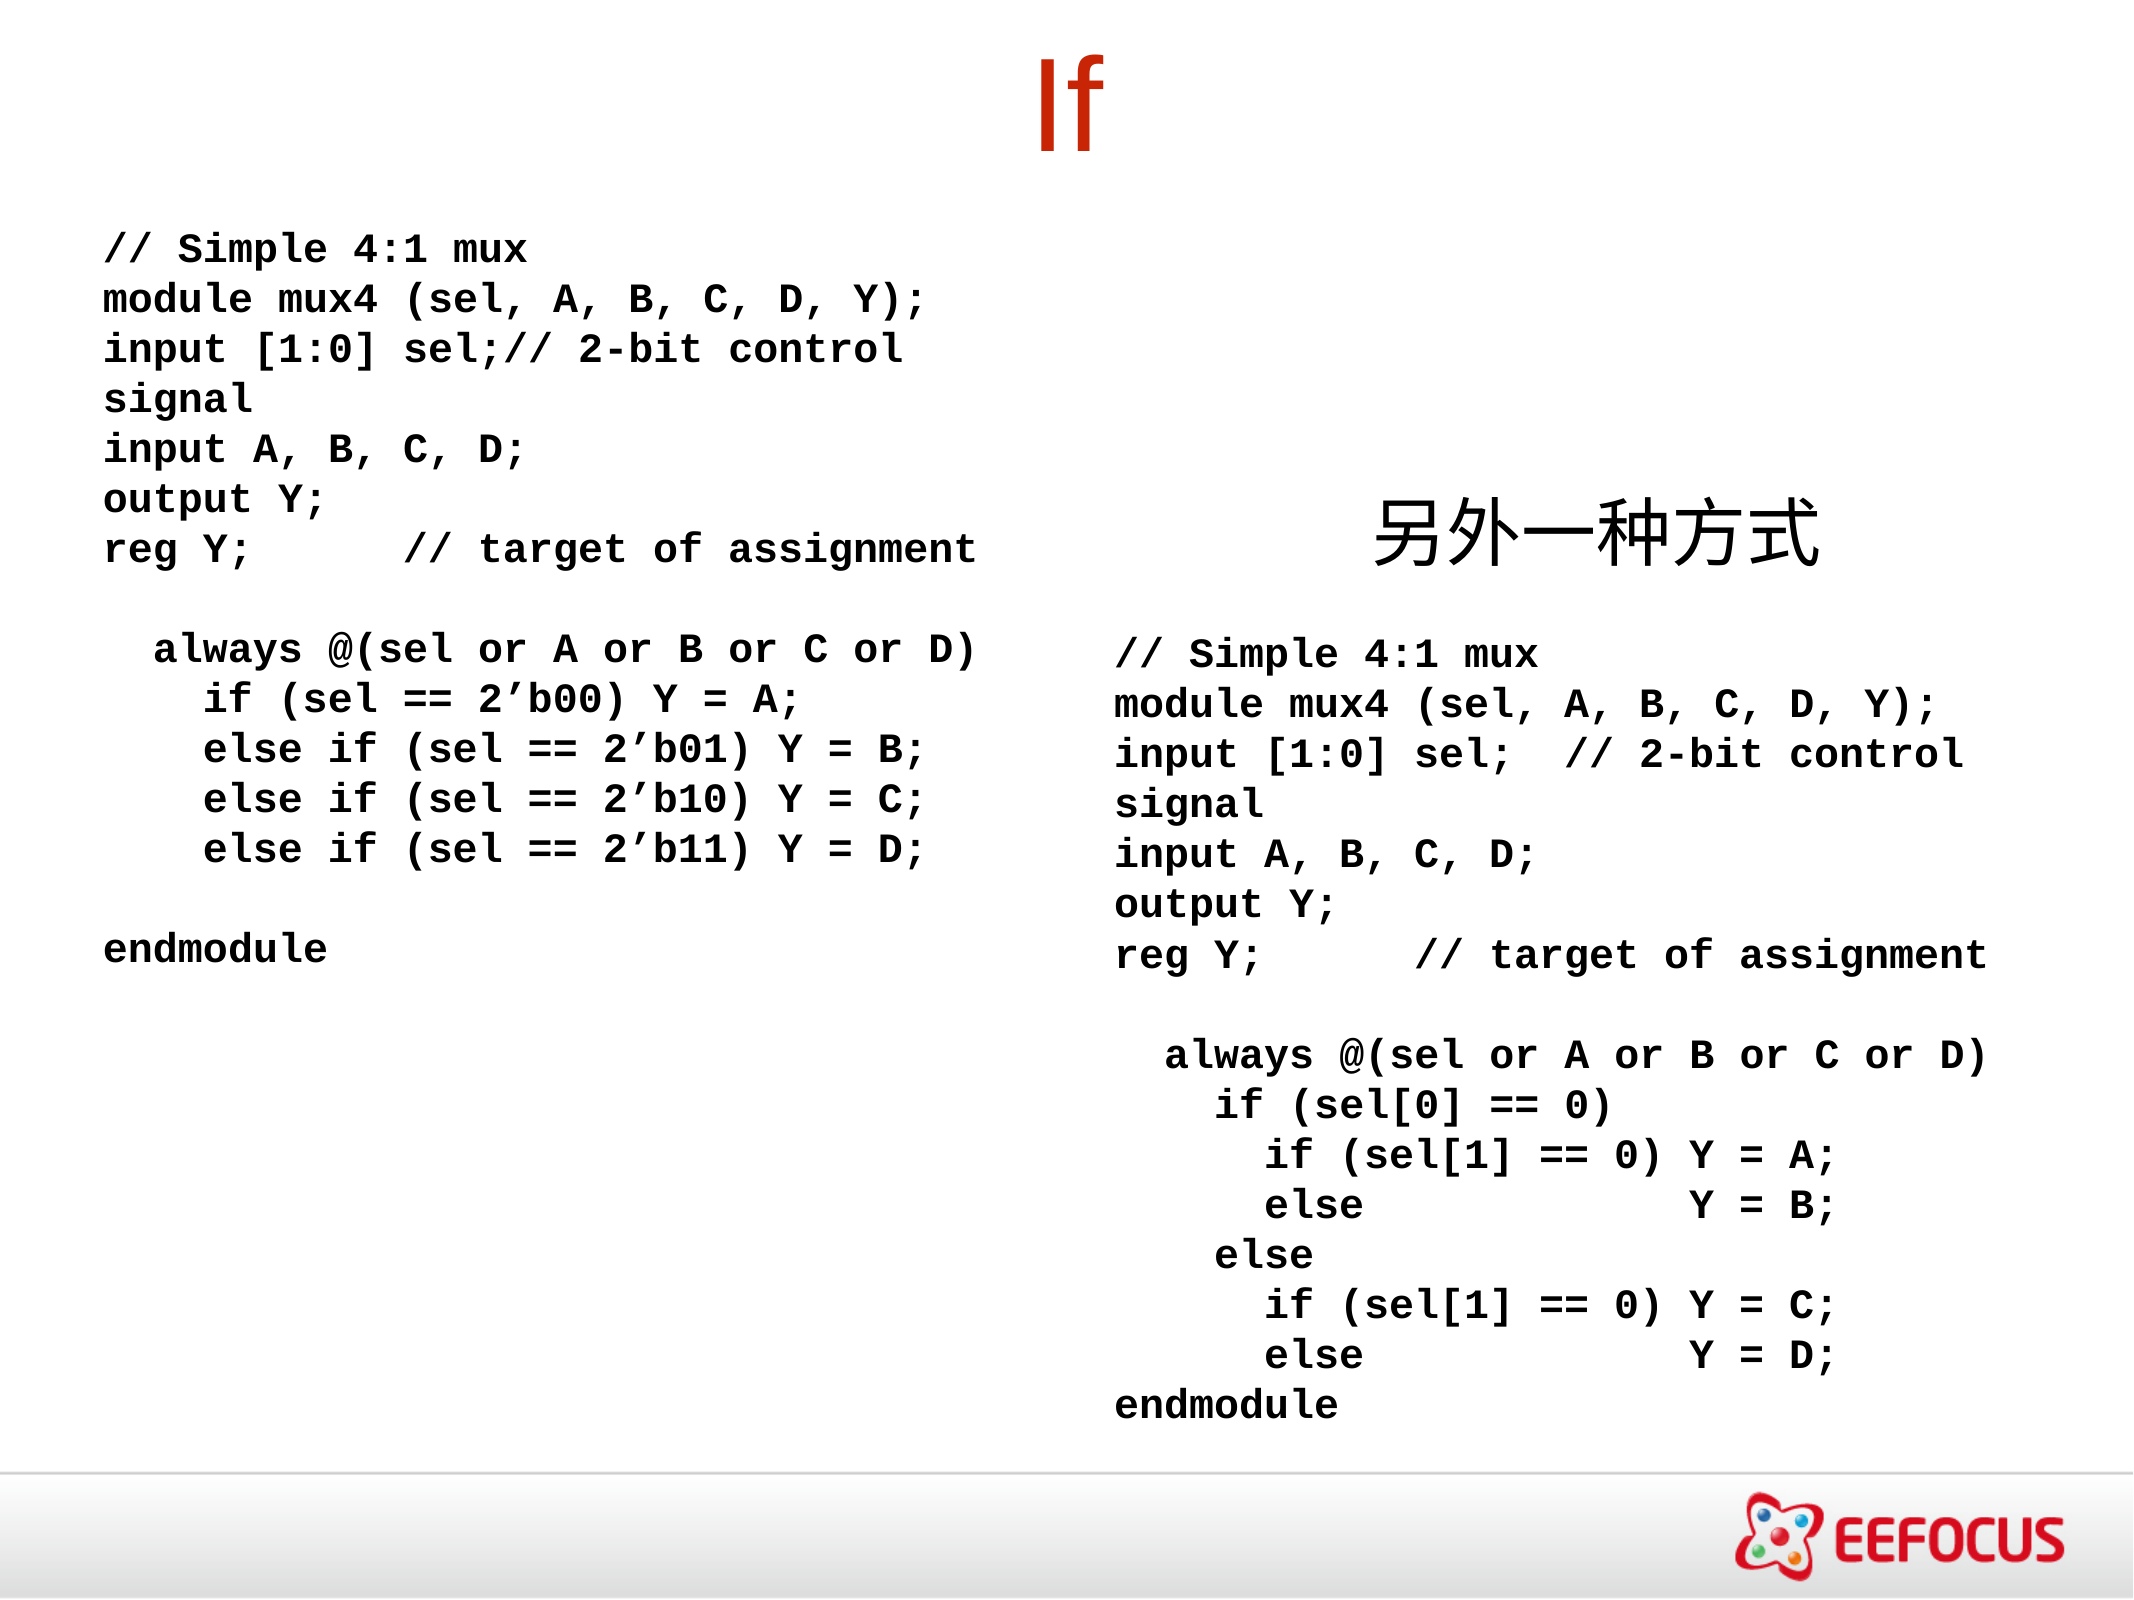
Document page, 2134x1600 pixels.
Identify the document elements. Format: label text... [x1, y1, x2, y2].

text_box // Simple 4:1 mux module mux4 (sel, A, B, C, D, Y); input [1:0] sel; // 2-bit control signal input A, B, C, D; output Y; reg Y; // target of assignment always @(sel or A or B or C or D) if (sel[0] == 0) if (sel[1] == 0) Y = A; else Y = B; else if (sel[1] == 0) Y = C; else Y = D; endmodule [1103, 615, 2090, 1437]
text_box // Simple 4:1 mux module mux4 (sel, A, B, C, D, Y); input [1:0] sel;// 2-bit control signal input A, B, C, D; output Y; reg Y; // target of assignment always @(sel or A or B or C or D) if (sel == 2’b00) Y = A; else if (sel == 2’b01) Y = B; else if (sel == 2’b10) Y = C; else if (sel == 2’b11) Y = D; endmodule [92, 210, 1083, 982]
title If [106, 0, 2028, 200]
picture [0, 0, 2134, 1600]
text_box 另外一种方式 [1362, 477, 1830, 584]
